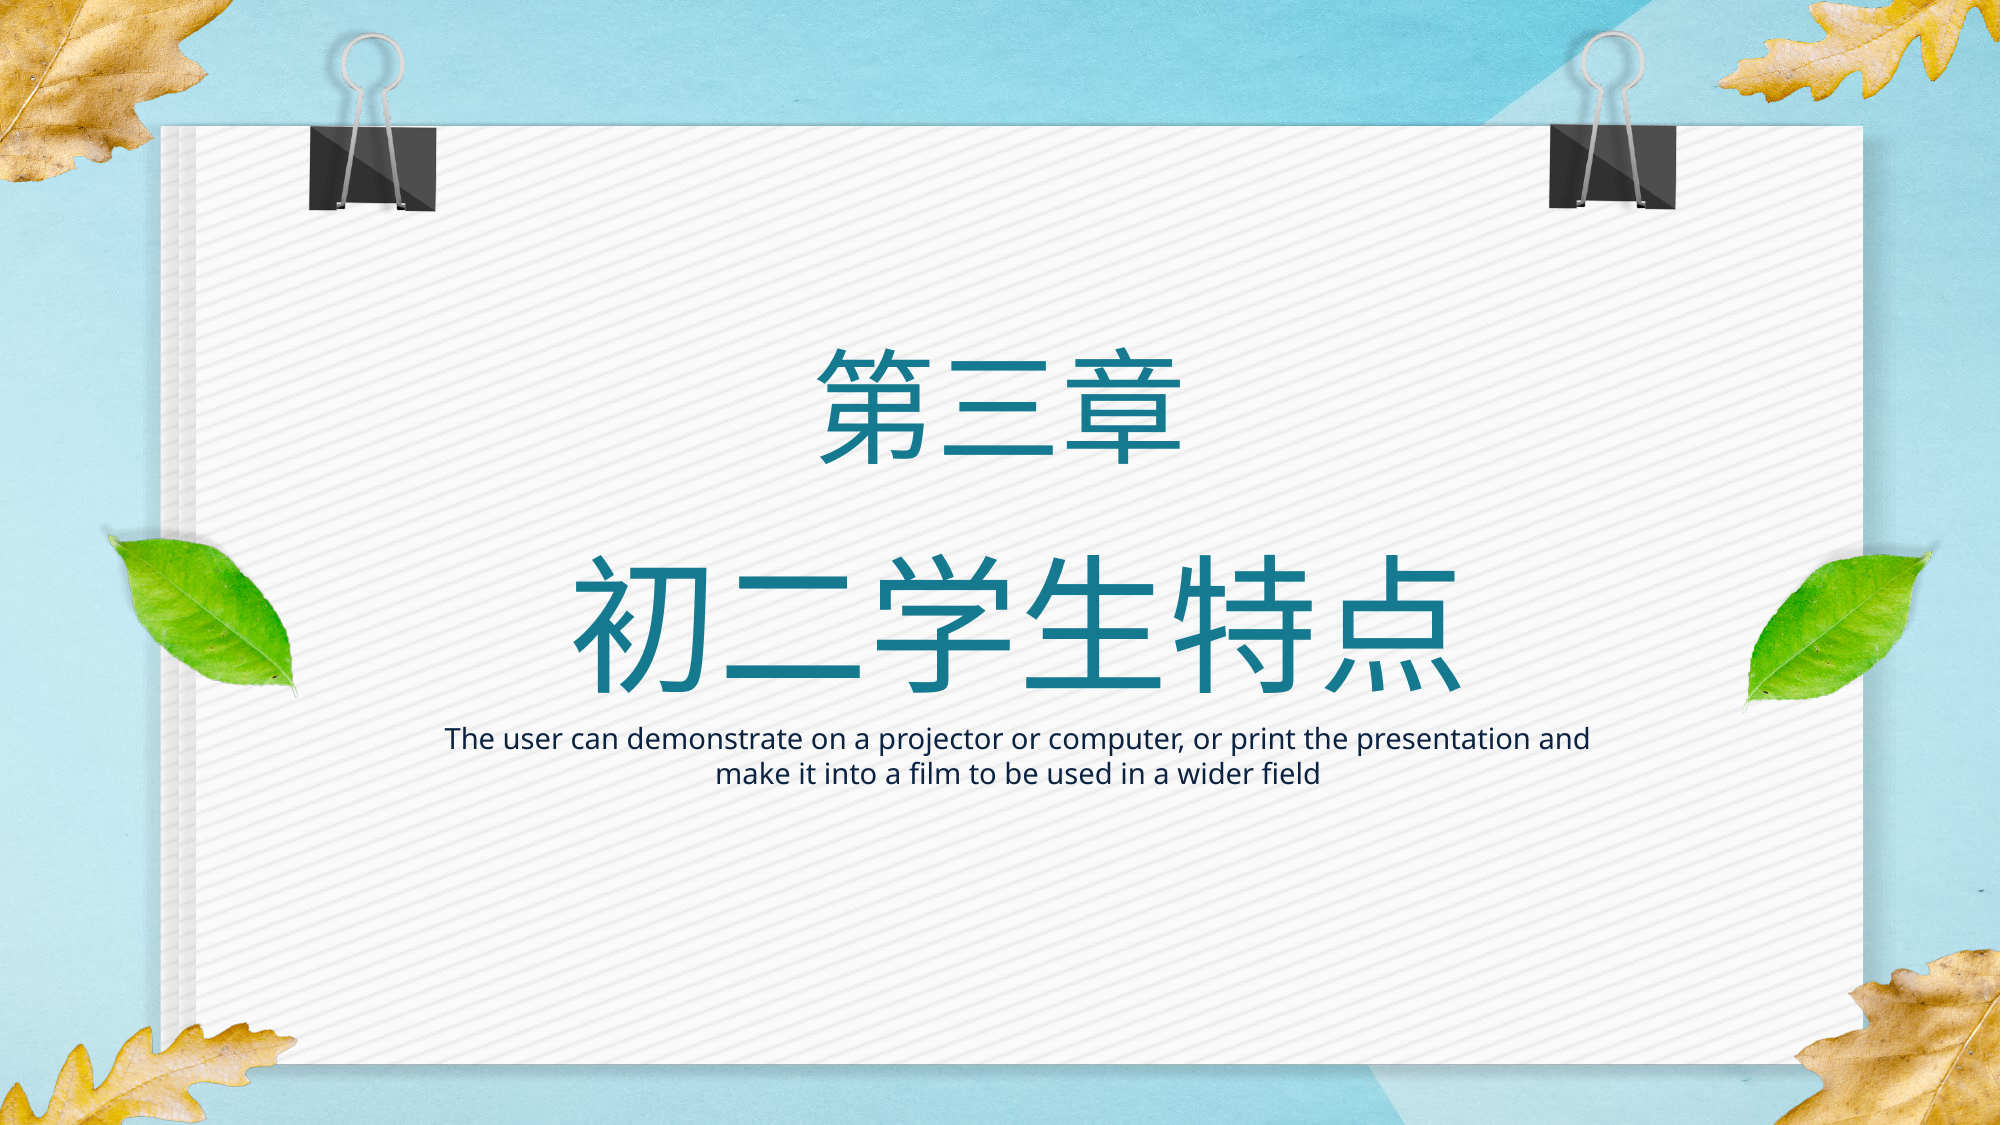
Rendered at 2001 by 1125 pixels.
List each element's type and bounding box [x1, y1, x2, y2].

text_box [139, 23, 1904, 1084]
picture [0, 0, 2000, 1125]
